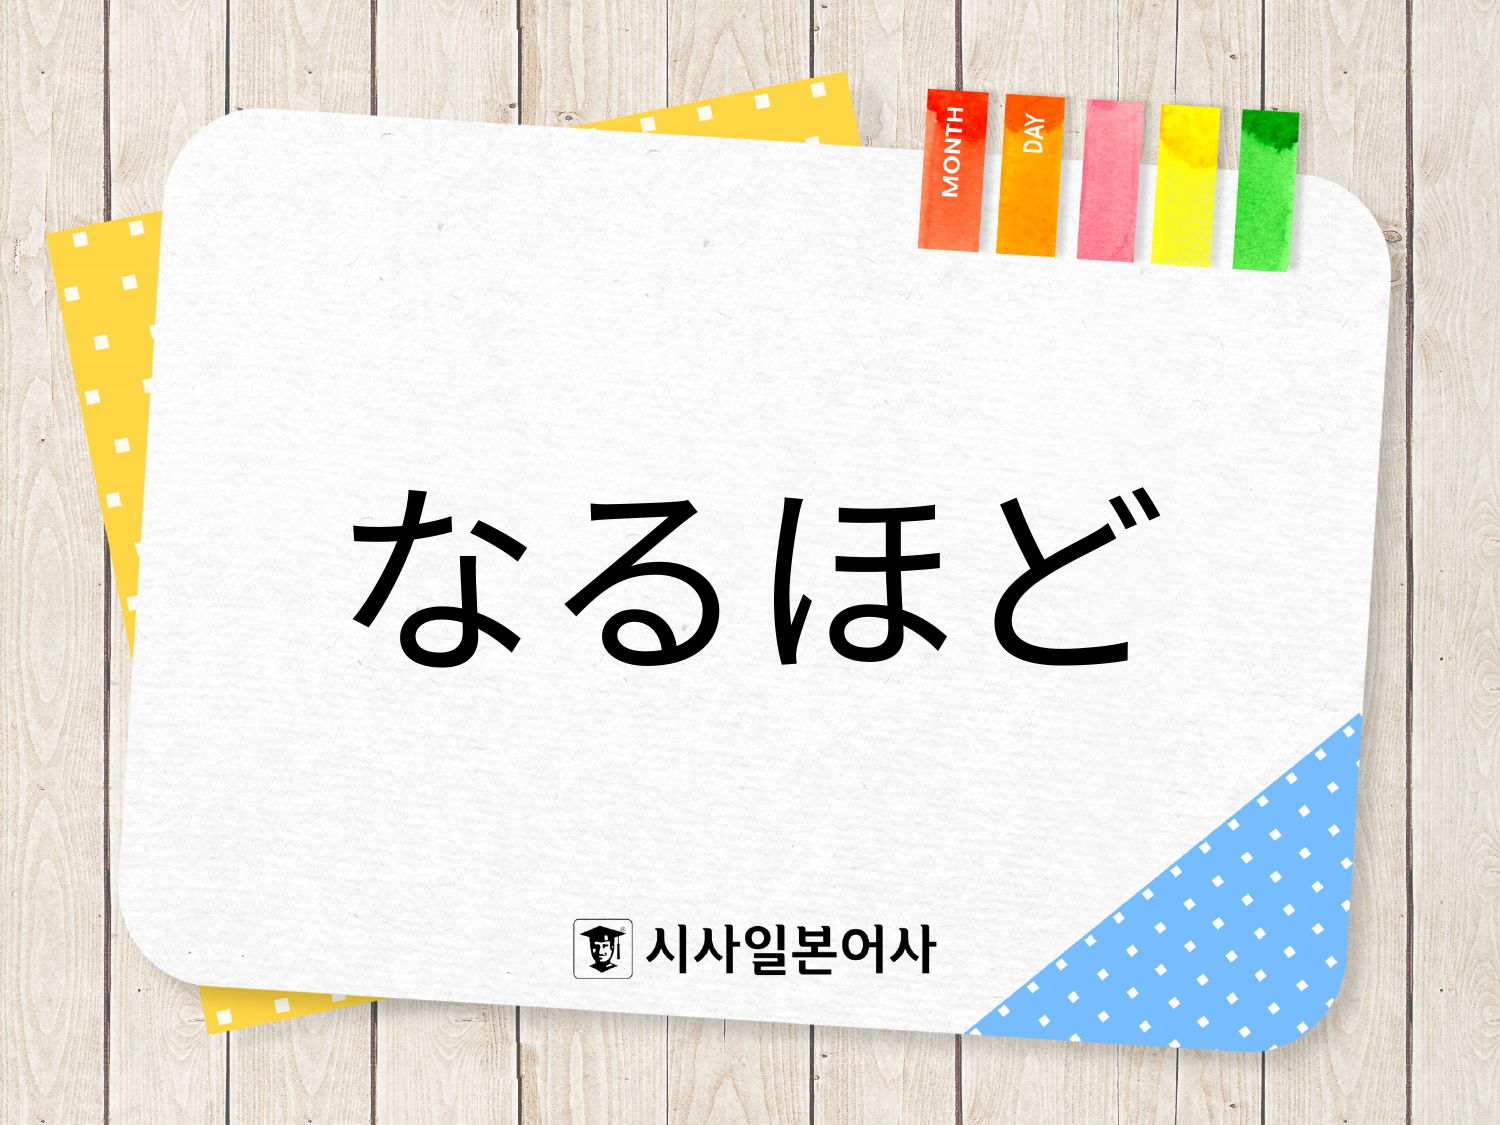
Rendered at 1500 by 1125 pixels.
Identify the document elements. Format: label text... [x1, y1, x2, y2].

picture [0, 0, 1500, 1125]
title なるほど [75, 338, 1425, 811]
